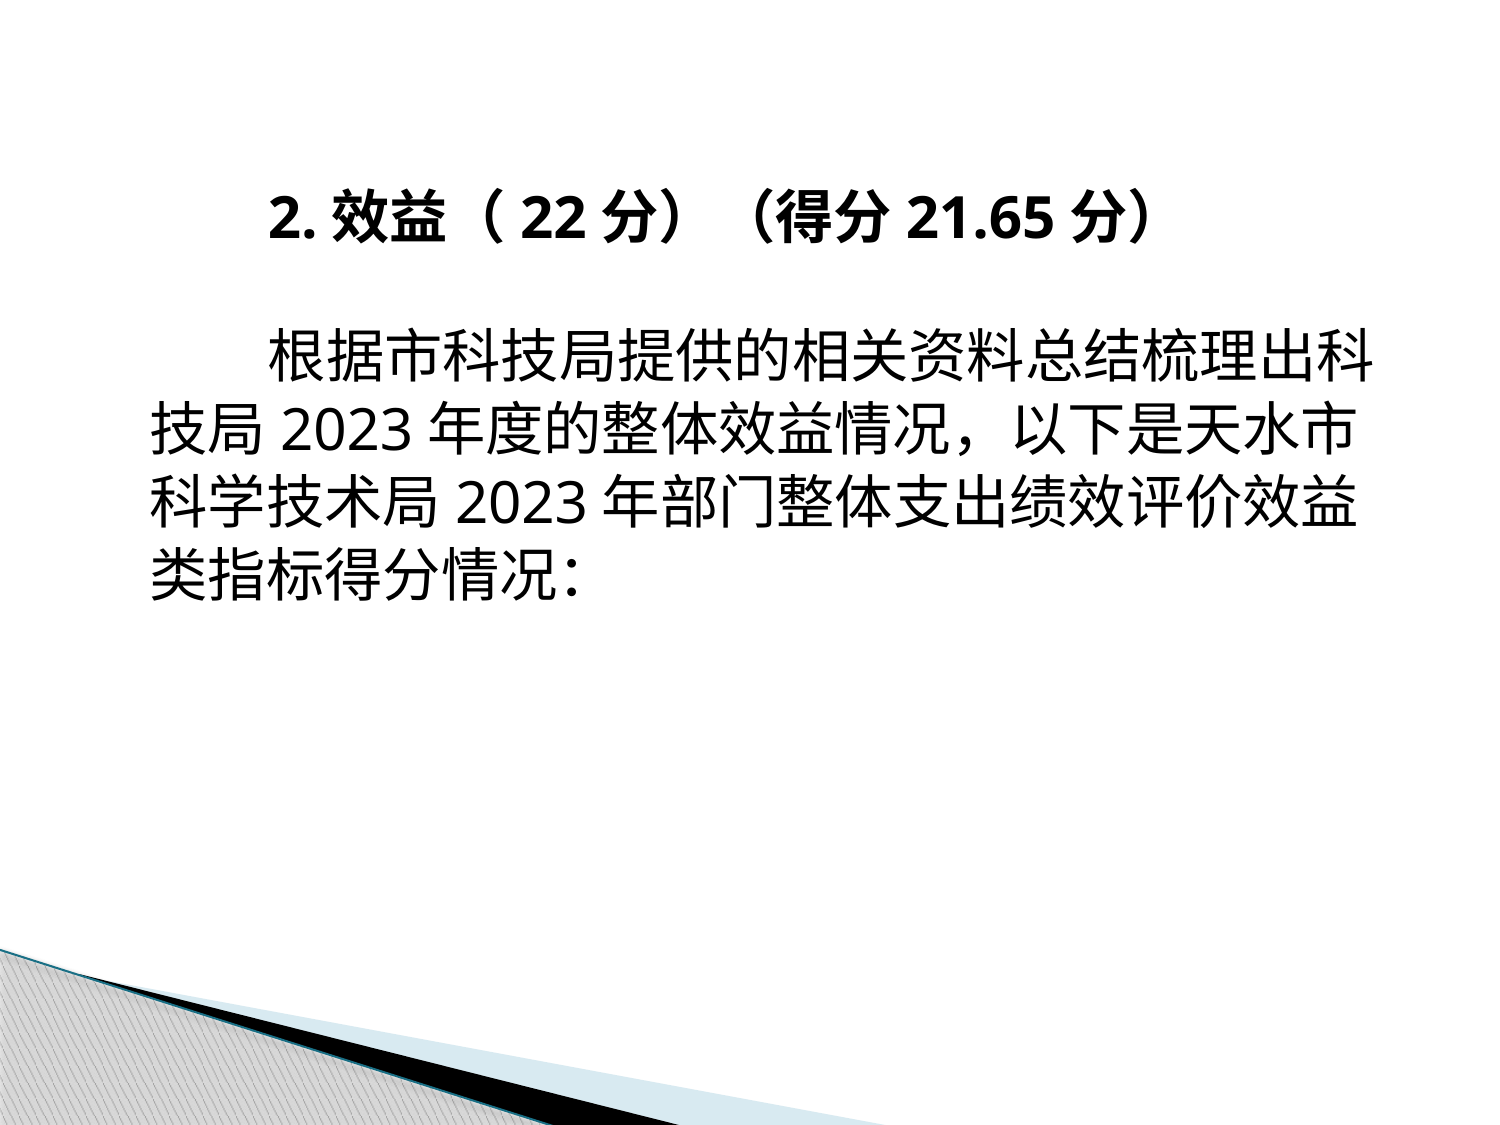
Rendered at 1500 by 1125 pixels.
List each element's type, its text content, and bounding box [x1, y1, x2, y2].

list 2.效益（22分）（得分21.65分） 根据市科技局提供的相关资料总结梳理出科技局2023年度的整体效益情况，以下是天水市科学技术局2023年部门整体支出绩效评价效益类指标得分情况： [75, 175, 1425, 891]
